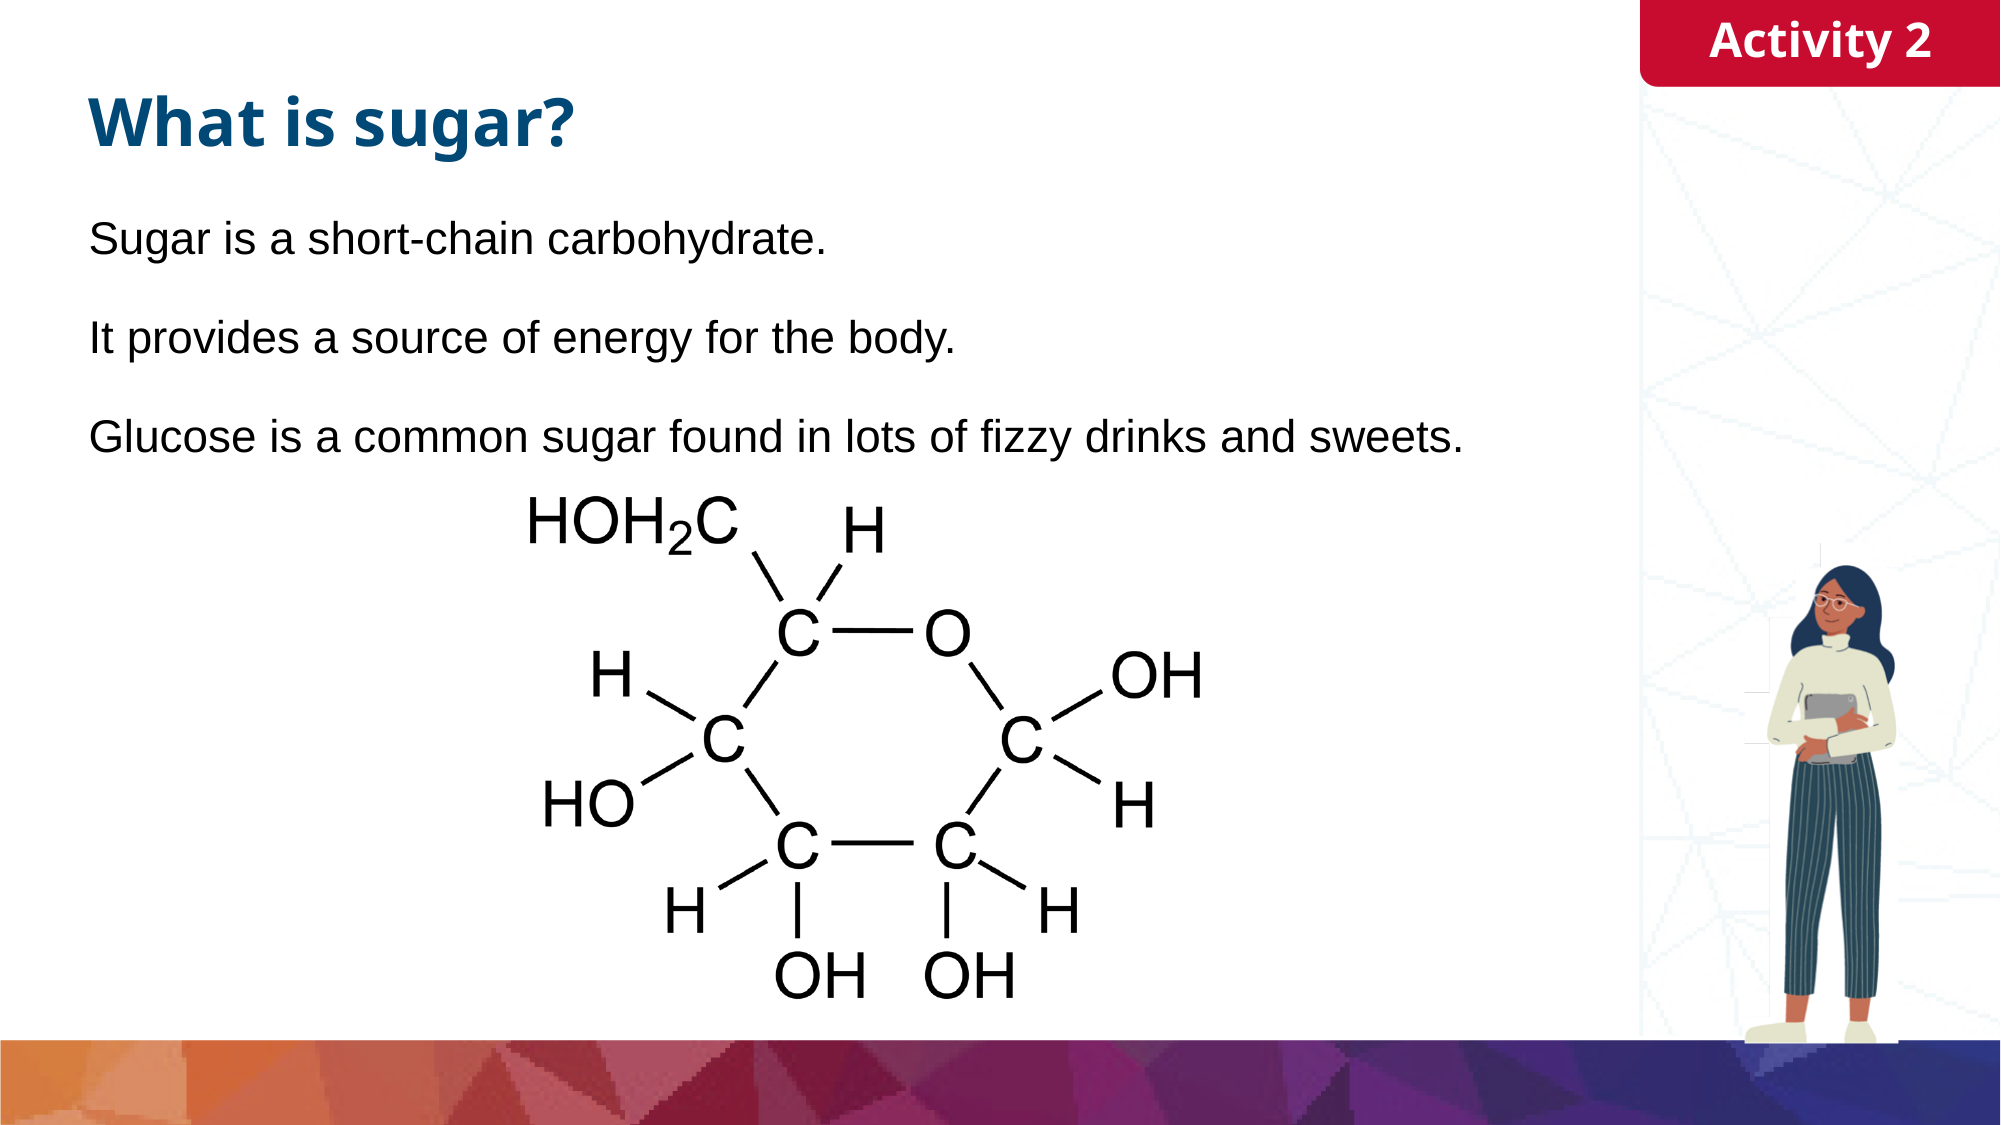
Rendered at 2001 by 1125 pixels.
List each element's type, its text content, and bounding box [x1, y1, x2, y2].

picture [511, 476, 1221, 1017]
title What is sugar? [88, 88, 1565, 161]
picture [0, 0, 2001, 1125]
list Sugar is a short-chain carbohydrate. It provides a source of energy for the body. Glucose is a common sugar found in lots of fizzy drinks and sweets. [88, 206, 1565, 477]
